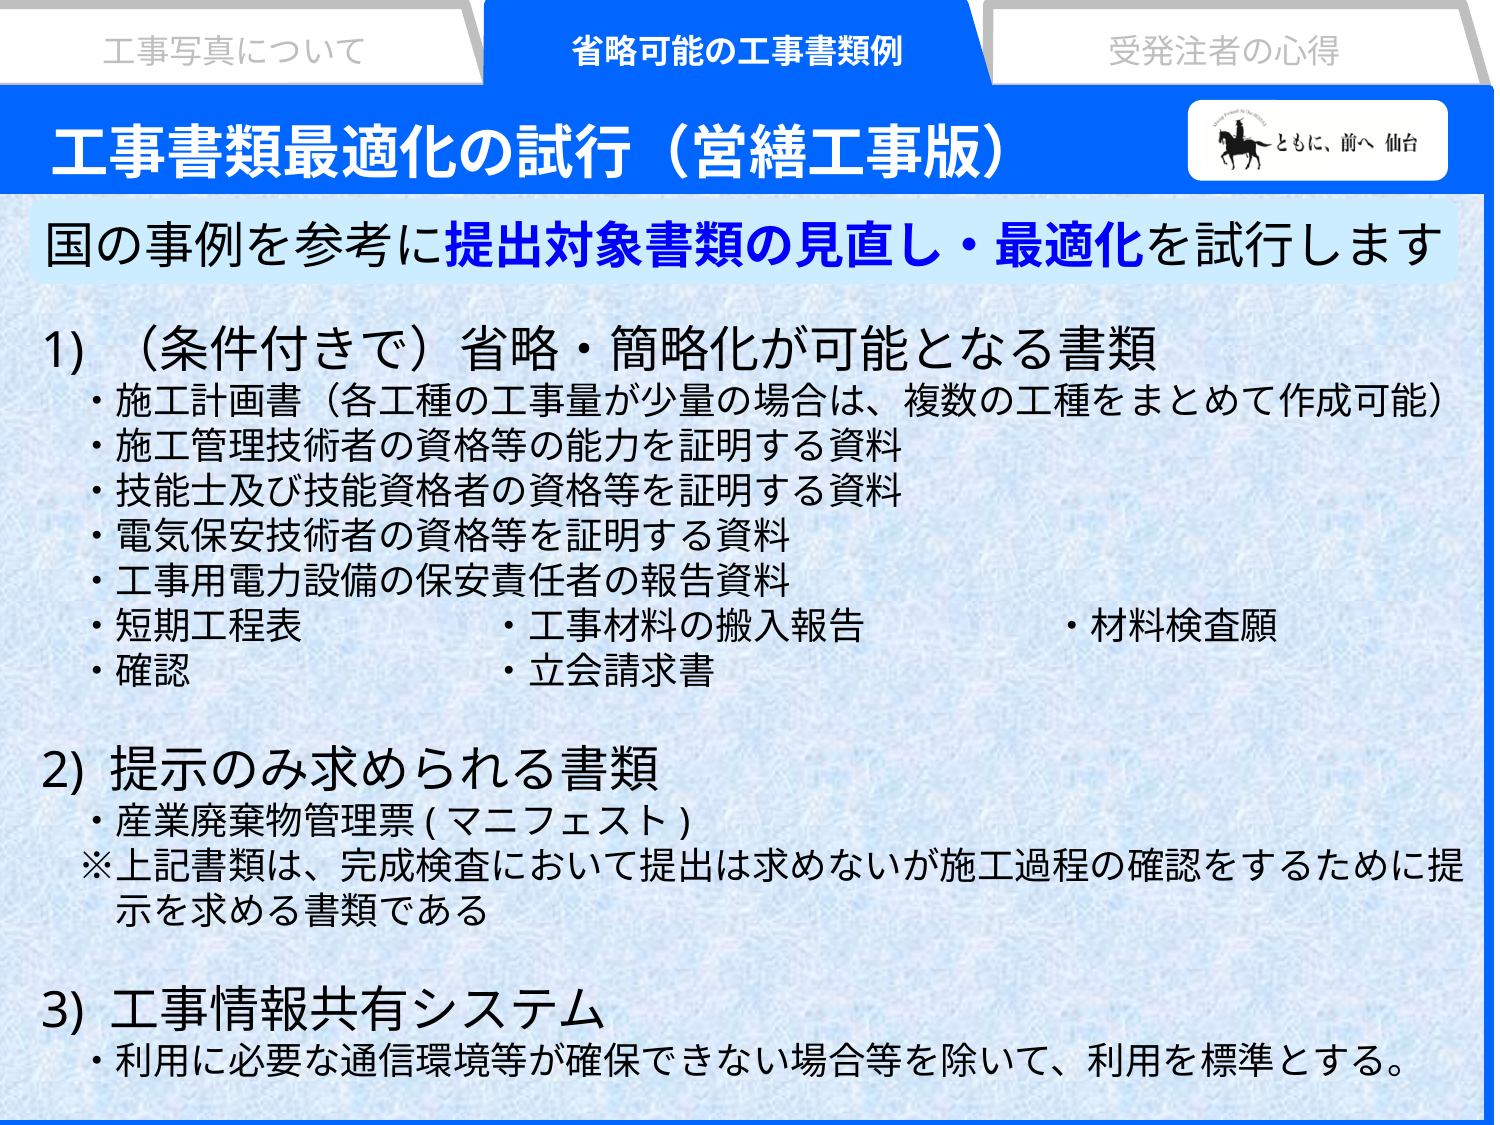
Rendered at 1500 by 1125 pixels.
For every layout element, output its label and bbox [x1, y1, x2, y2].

text_box [0, 3, 1490, 1125]
